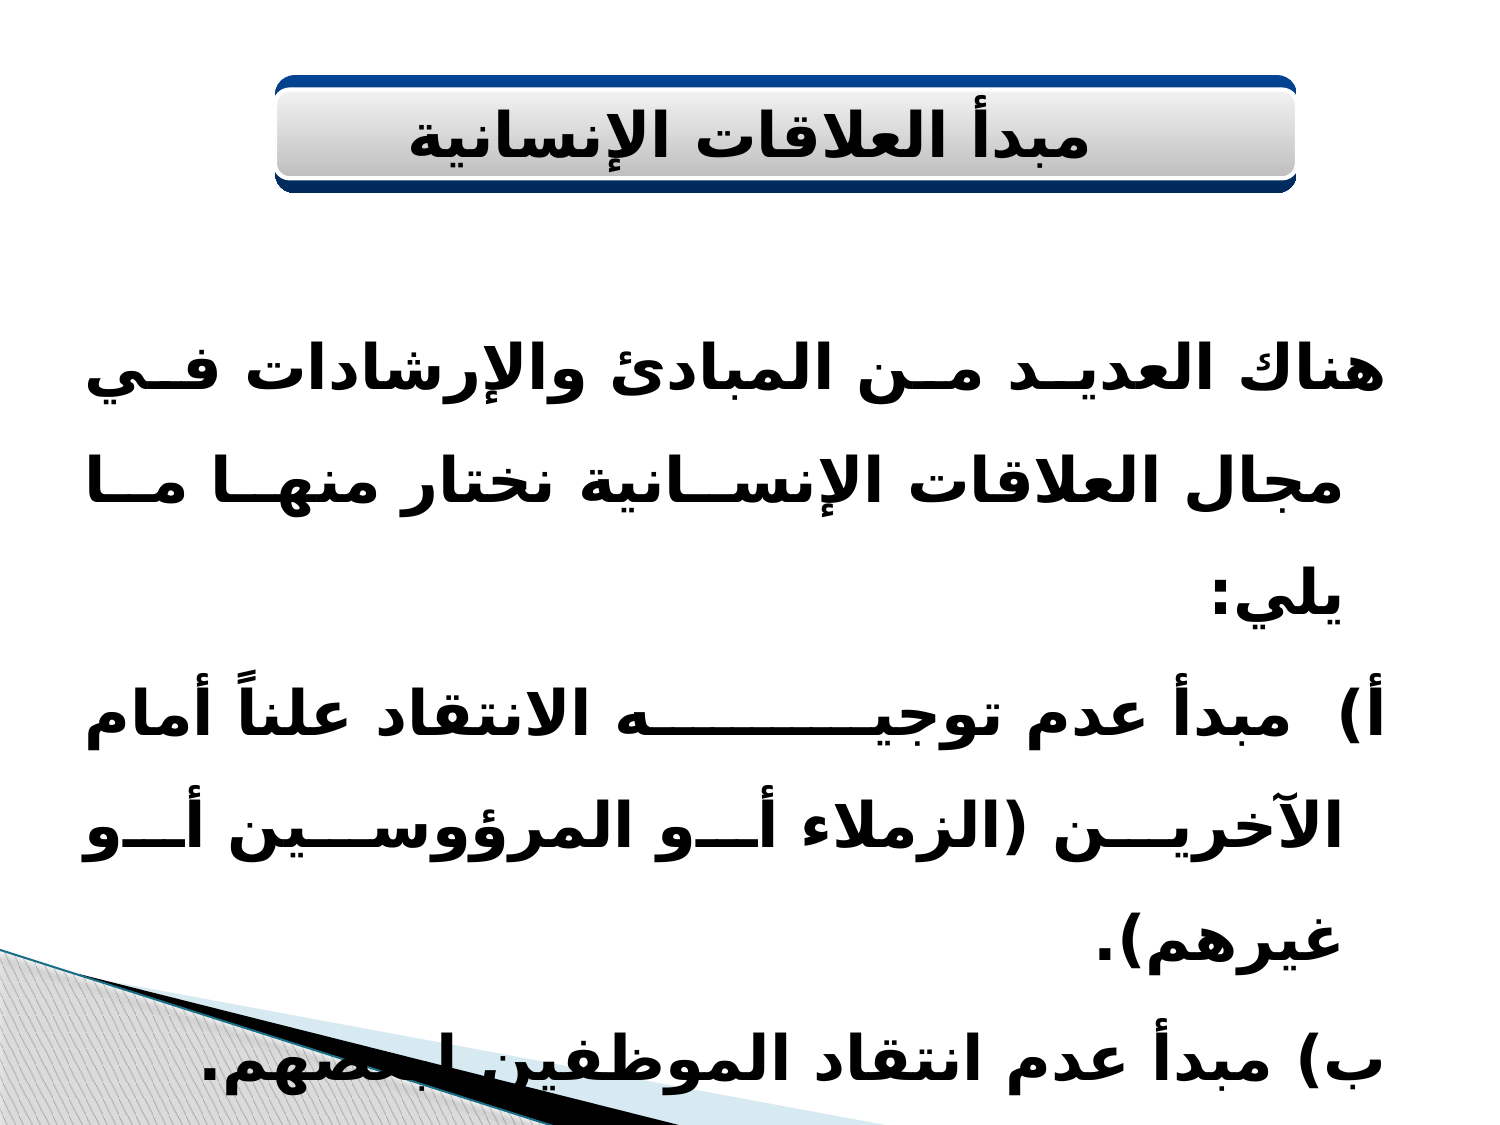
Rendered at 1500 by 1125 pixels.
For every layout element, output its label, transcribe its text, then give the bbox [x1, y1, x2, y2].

text_box هناك العديد من المبادئ والإرشادات في مجال العلاقات الإنسانية نختار منها ما يلي: أ) مبدأ عدم توجيه الانتقاد علناً أمام الآخرين (الزملاء أو المرؤوسين أو غيرهم). ب) مبدأ عدم انتقاد الموظفين لبعضهم. ج) مبدأ تنمية الموظفين. [70, 199, 1421, 1046]
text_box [274, 74, 1298, 194]
